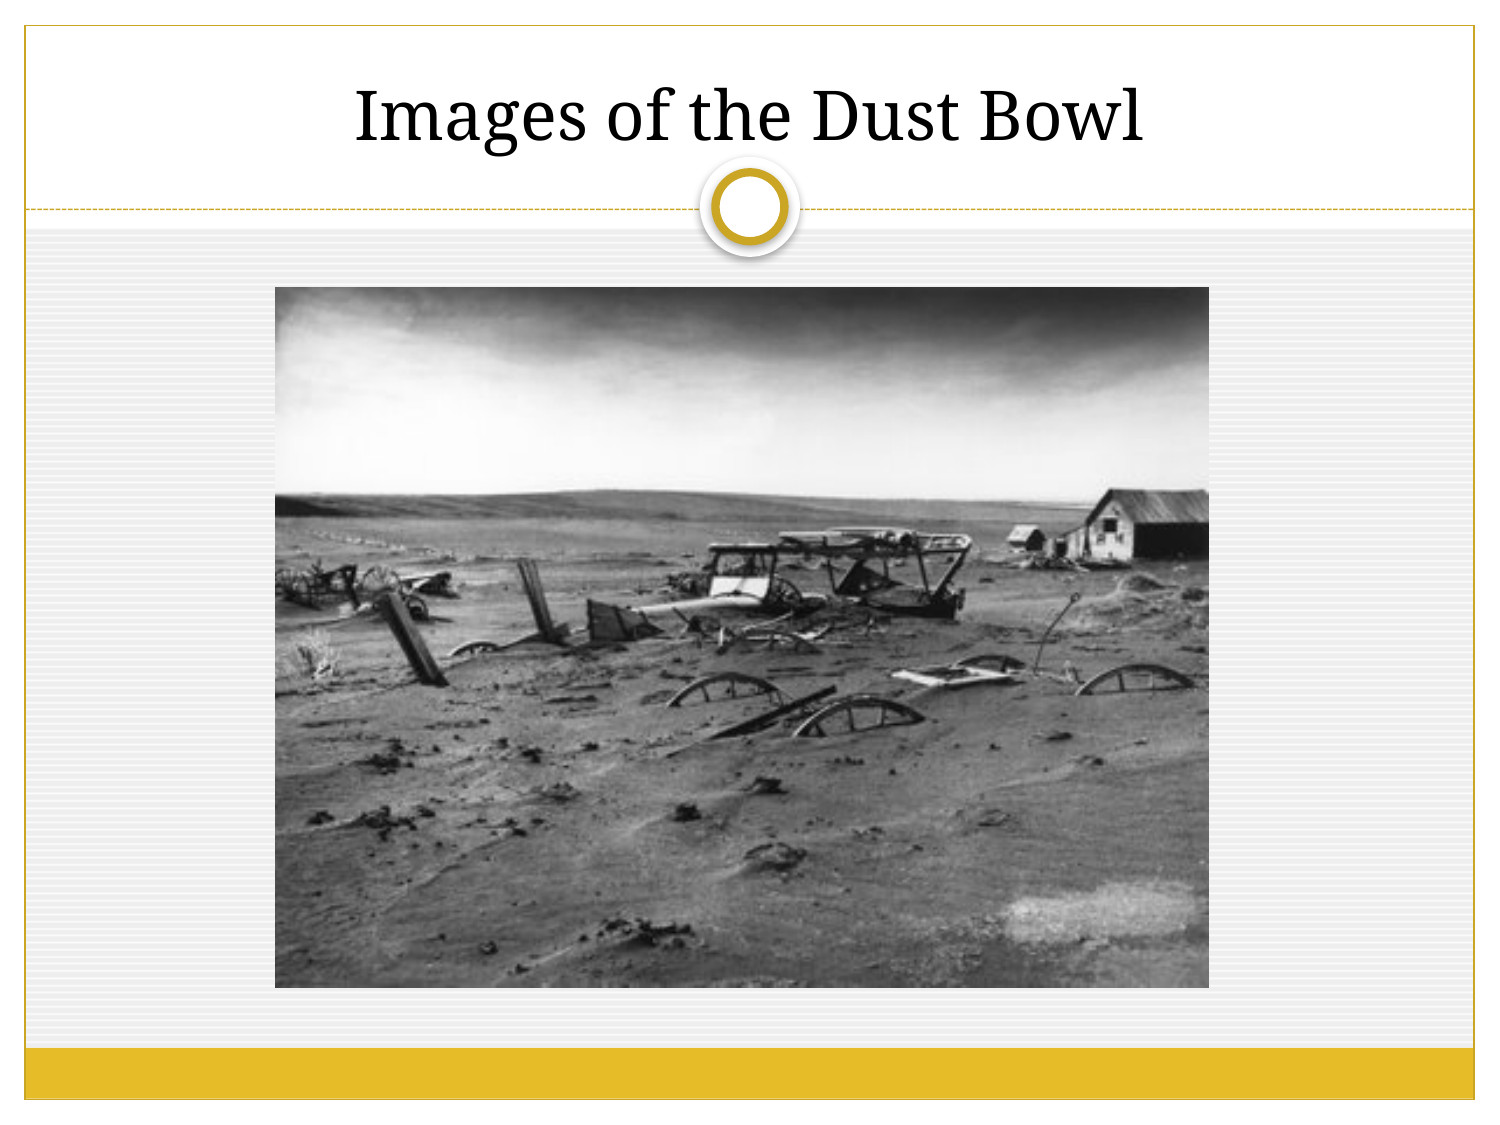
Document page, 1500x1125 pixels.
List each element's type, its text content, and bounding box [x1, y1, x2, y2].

title Images of the Dust Bowl [49, 37, 1450, 162]
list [274, 287, 1209, 988]
